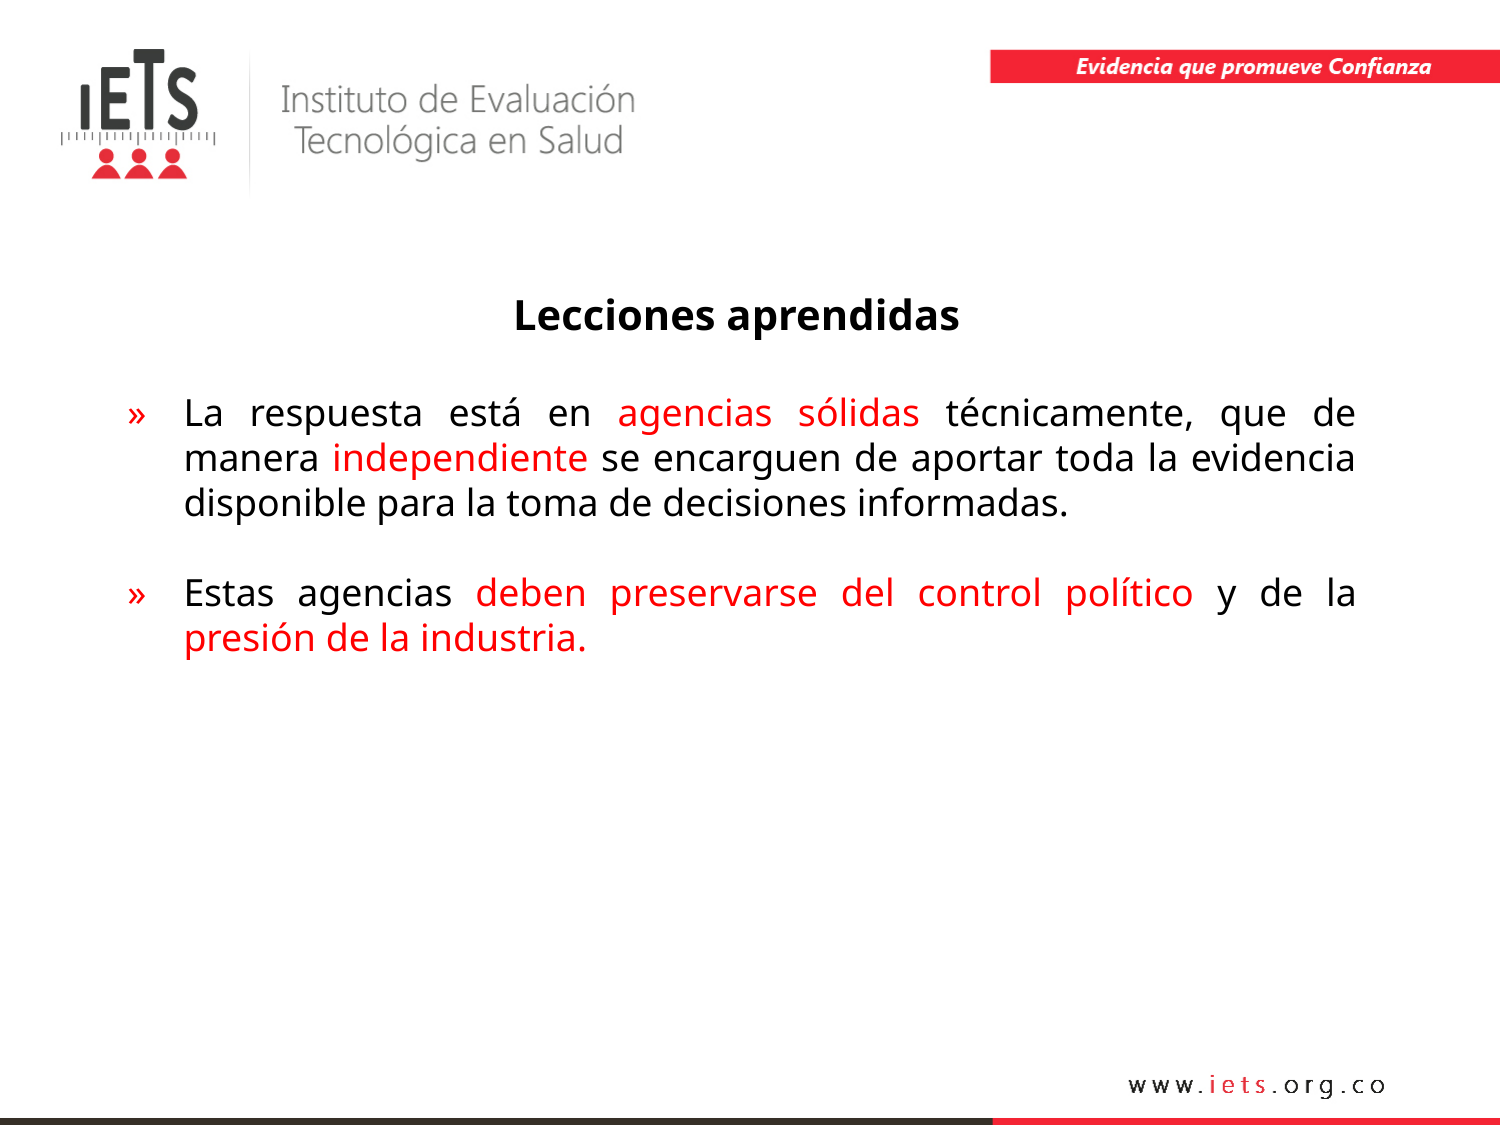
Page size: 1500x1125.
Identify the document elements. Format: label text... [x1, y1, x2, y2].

picture [0, 0, 1500, 1125]
text_box Lecciones aprendidas La respuesta está en agencias sólidas técnicamente, que de manera independiente se encarguen de aportar toda la evidencia disponible para la toma de decisiones informadas. Estas agencias deben preservarse del control político y de la presión de la industria. [112, 281, 1372, 717]
